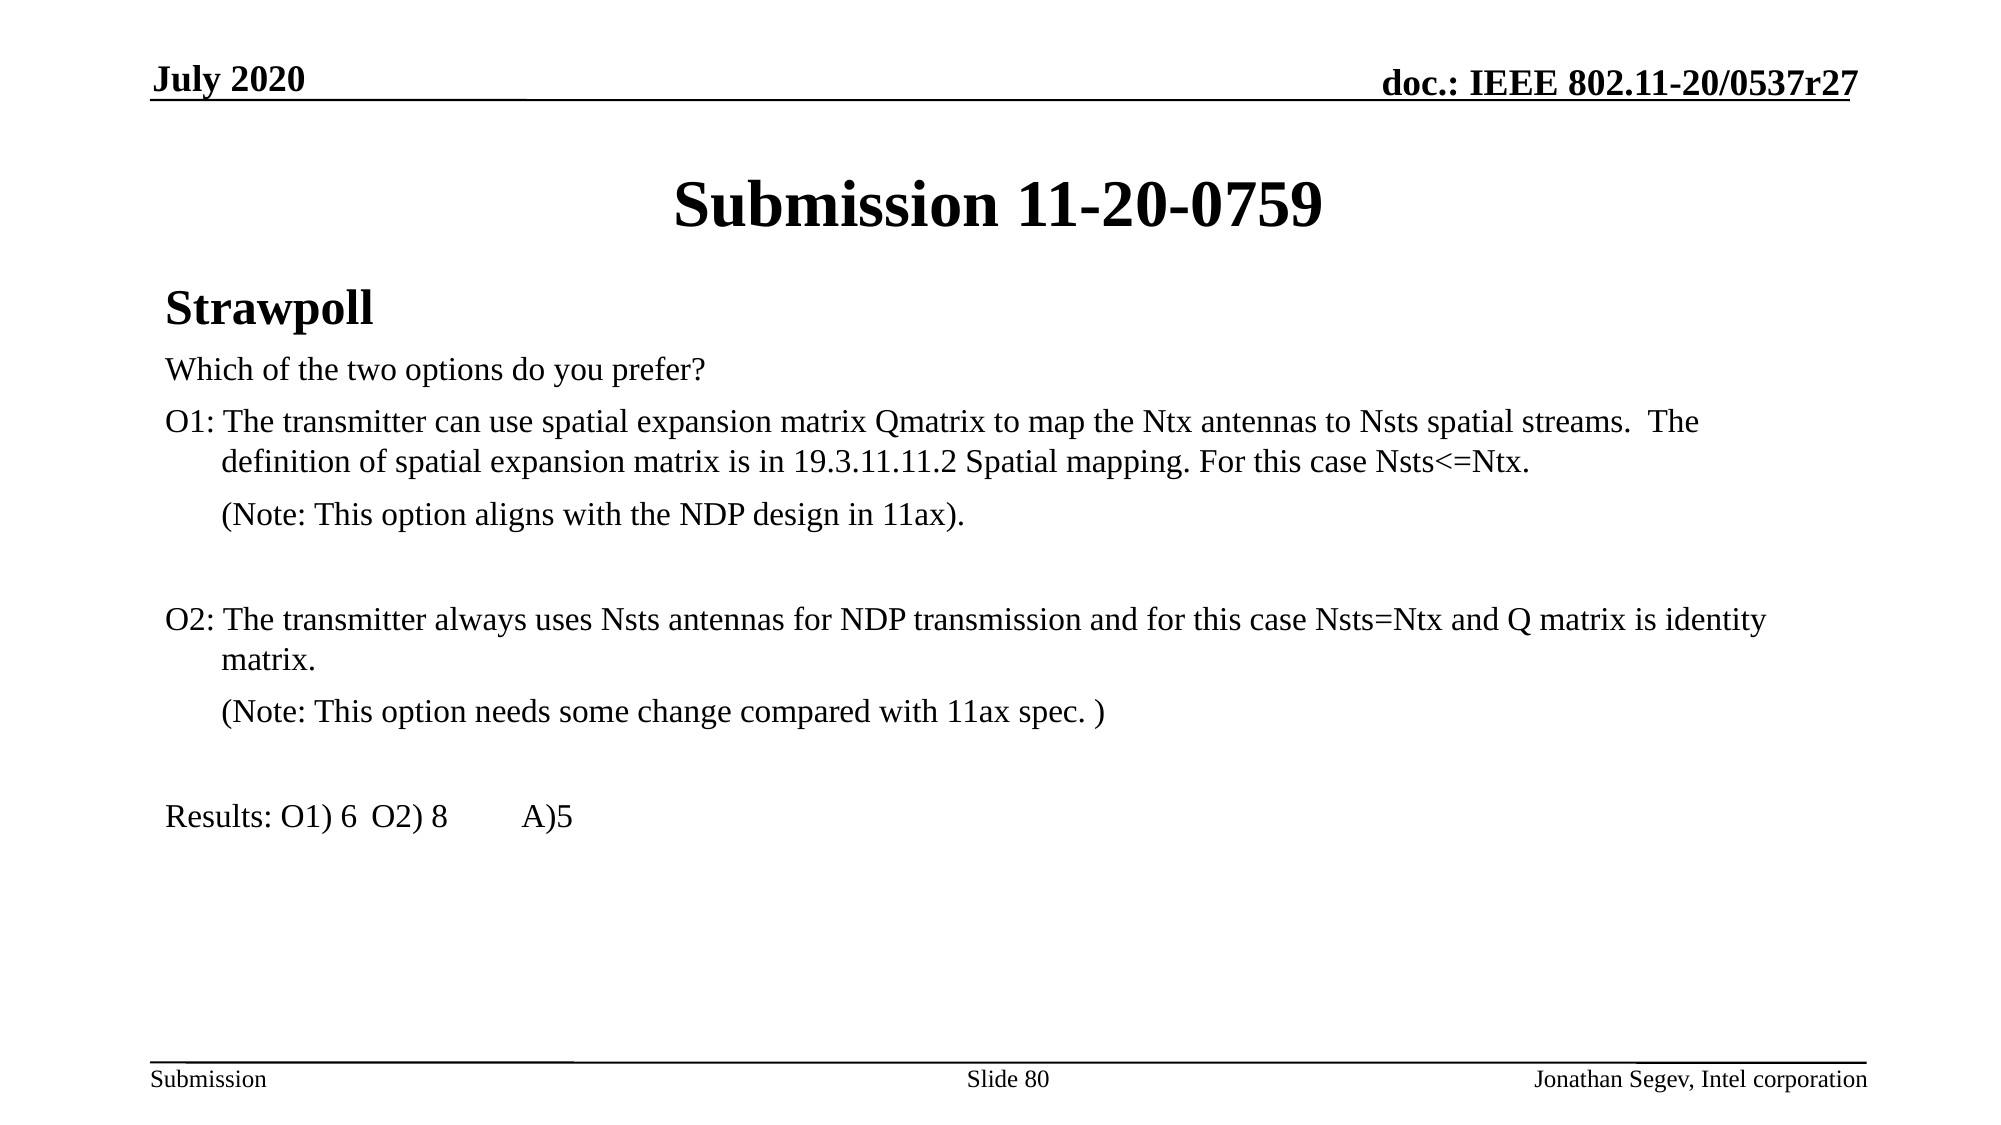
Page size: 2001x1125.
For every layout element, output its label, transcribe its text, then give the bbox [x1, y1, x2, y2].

slide_number Slide 80 [950, 1061, 1067, 1123]
footer Jonathan Segev, Intel corporation [1171, 1061, 1869, 1093]
list Strawpoll Which of the two options do you prefer? O1: The transmitter can use spatial expansion matrix Qmatrix to map the Ntx antennas to Nsts spatial streams. The definition of spatial expansion matrix is in 19.3.11.11.2 Spatial mapping. For this case Nsts<=Ntx. (Note: This option aligns with the NDP design in 11ax). O2: The transmitter always uses Nsts antennas for NDP transmission and for this case Nsts=Ntx and Q matrix is identity matrix. (Note: This option needs some change compared with 11ax spec. ) Results: O1) 6 O2) 8 A)5 [149, 266, 1850, 1000]
title Submission 11-20-0759 [149, 112, 1850, 266]
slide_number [152, 54, 563, 100]
